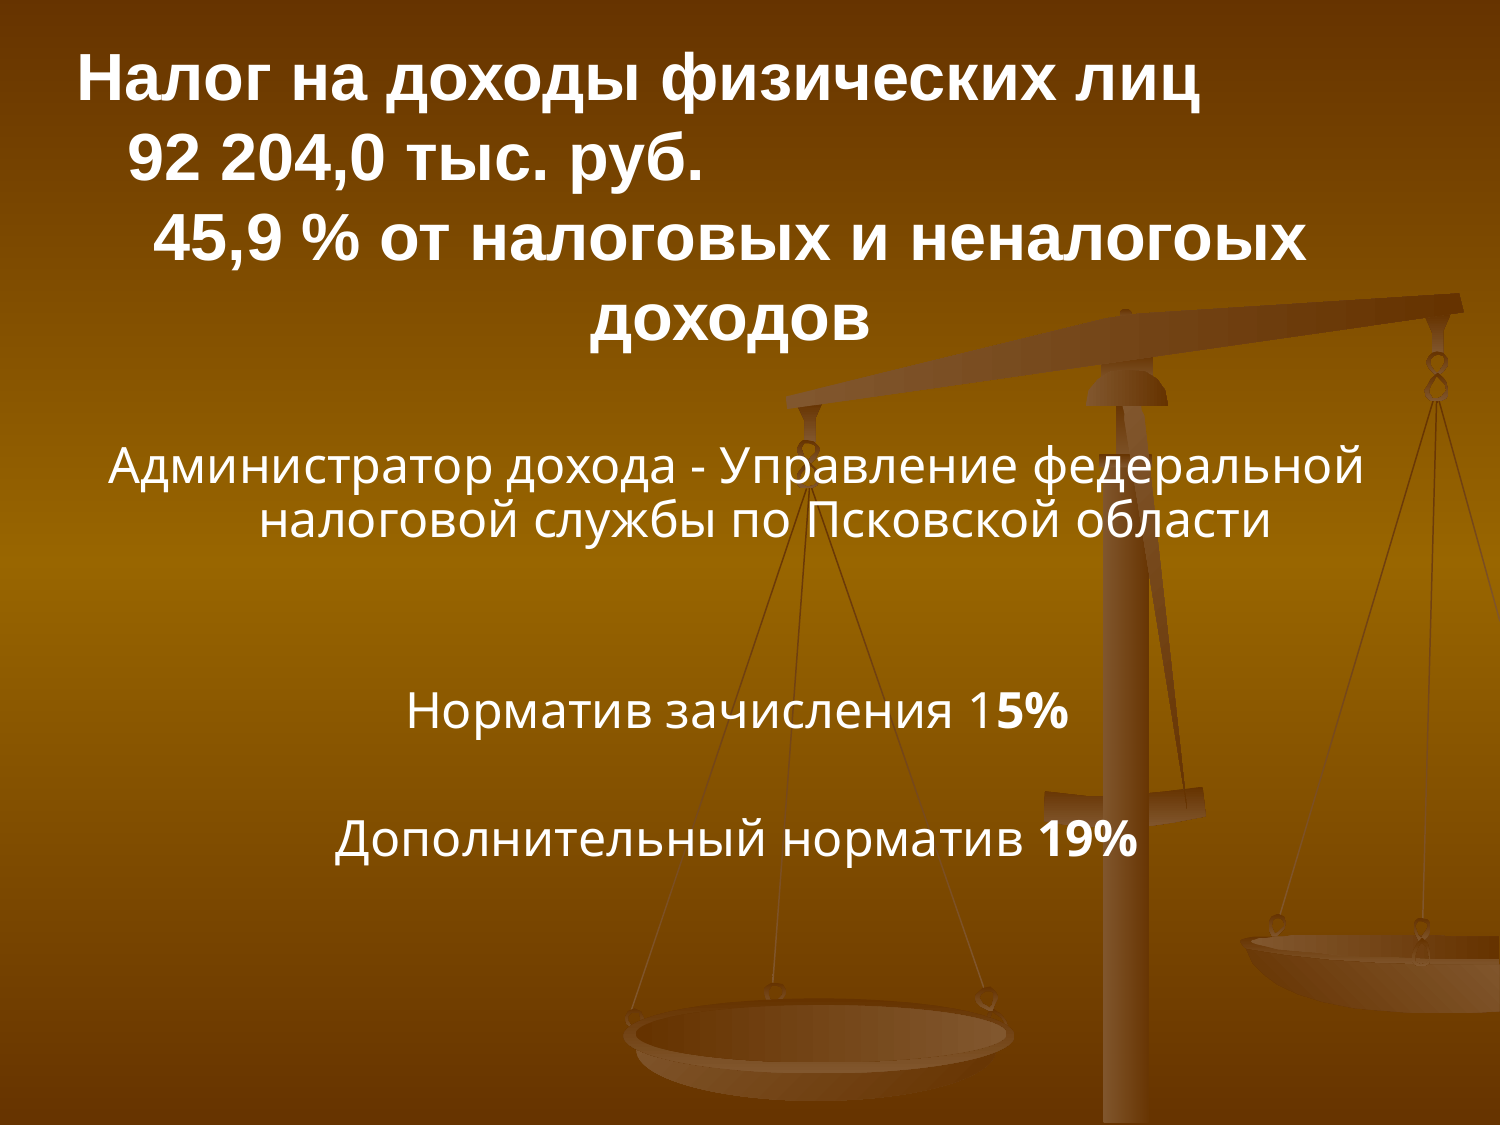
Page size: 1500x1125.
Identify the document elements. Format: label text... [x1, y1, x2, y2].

title Налог на доходы физических лиц 92 204,0 тыс. руб. 45,9 % от налоговых и неналогоых доходов [37, 24, 1426, 363]
list Администратор дохода - Управление федеральной налоговой службы по Псковской области Норматив зачисления 15% Дополнительный норматив 19% [62, 362, 1413, 1069]
